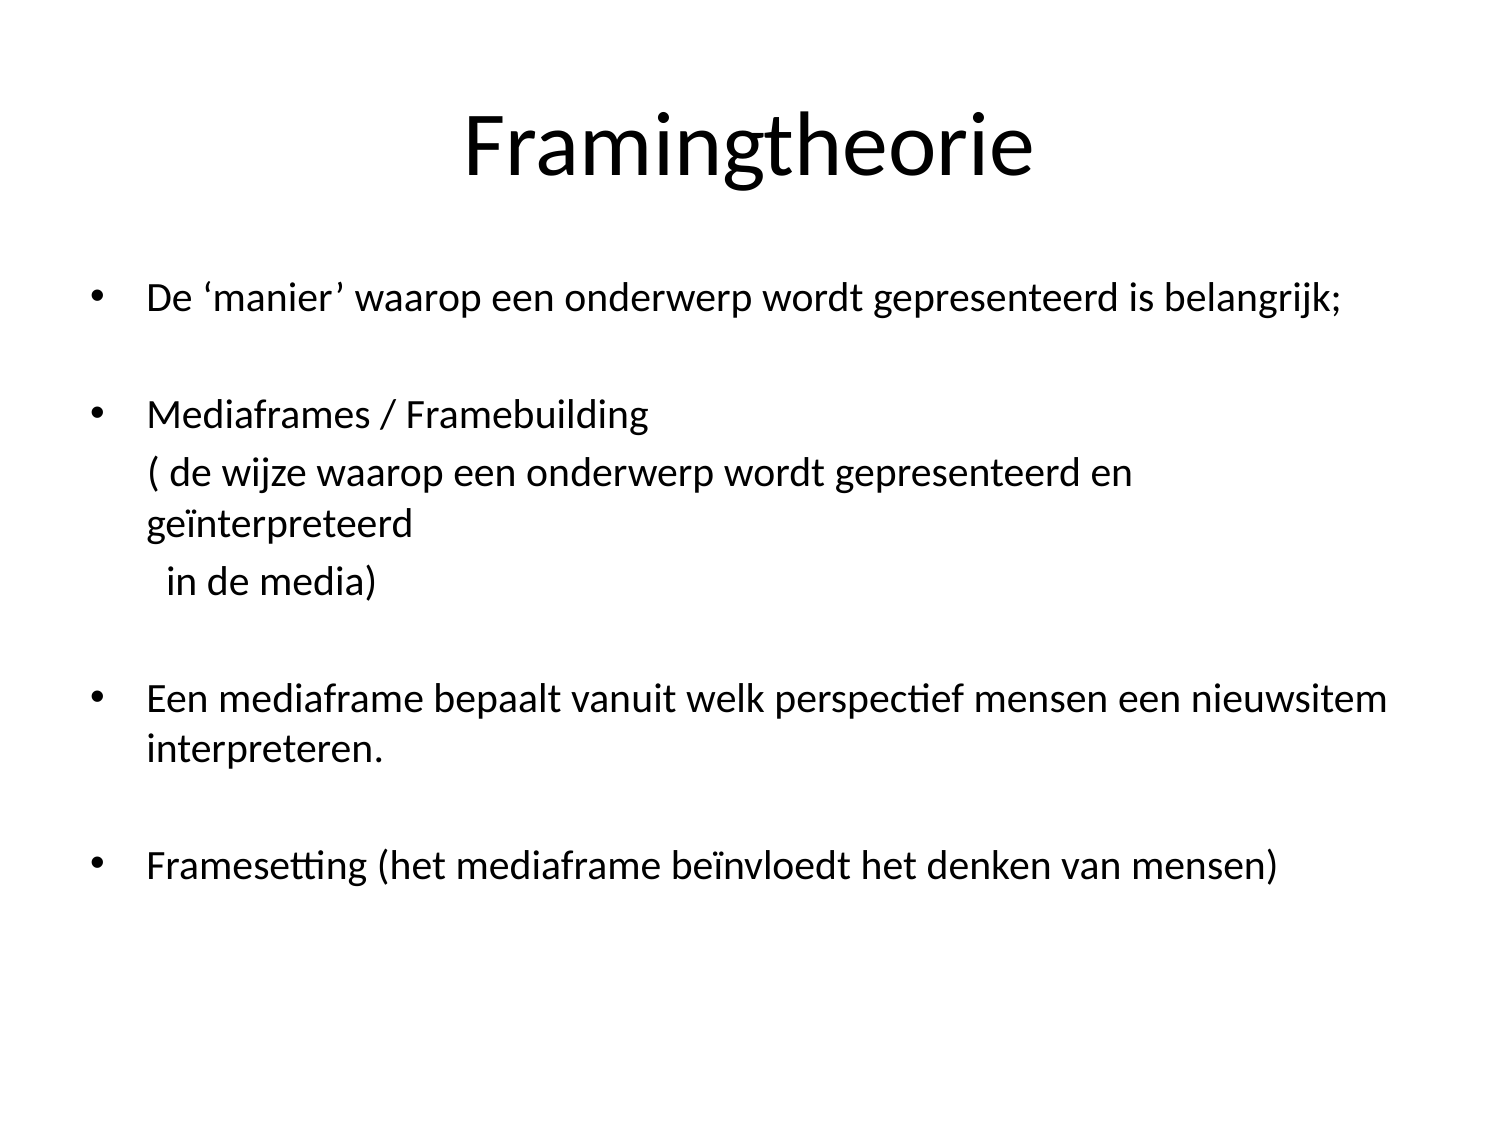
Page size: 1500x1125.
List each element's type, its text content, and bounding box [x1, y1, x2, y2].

title Framingtheorie [75, 45, 1425, 233]
list De ‘manier’ waarop een onderwerp wordt gepresenteerd is belangrijk; Mediaframes / Framebuilding ( de wijze waarop een onderwerp wordt gepresenteerd en geïnterpreteerd in de media) Een mediaframe bepaalt vanuit welk perspectief mensen een nieuwsitem interpreteren. Framesetting (het mediaframe beïnvloedt het denken van mensen) [75, 262, 1425, 1005]
